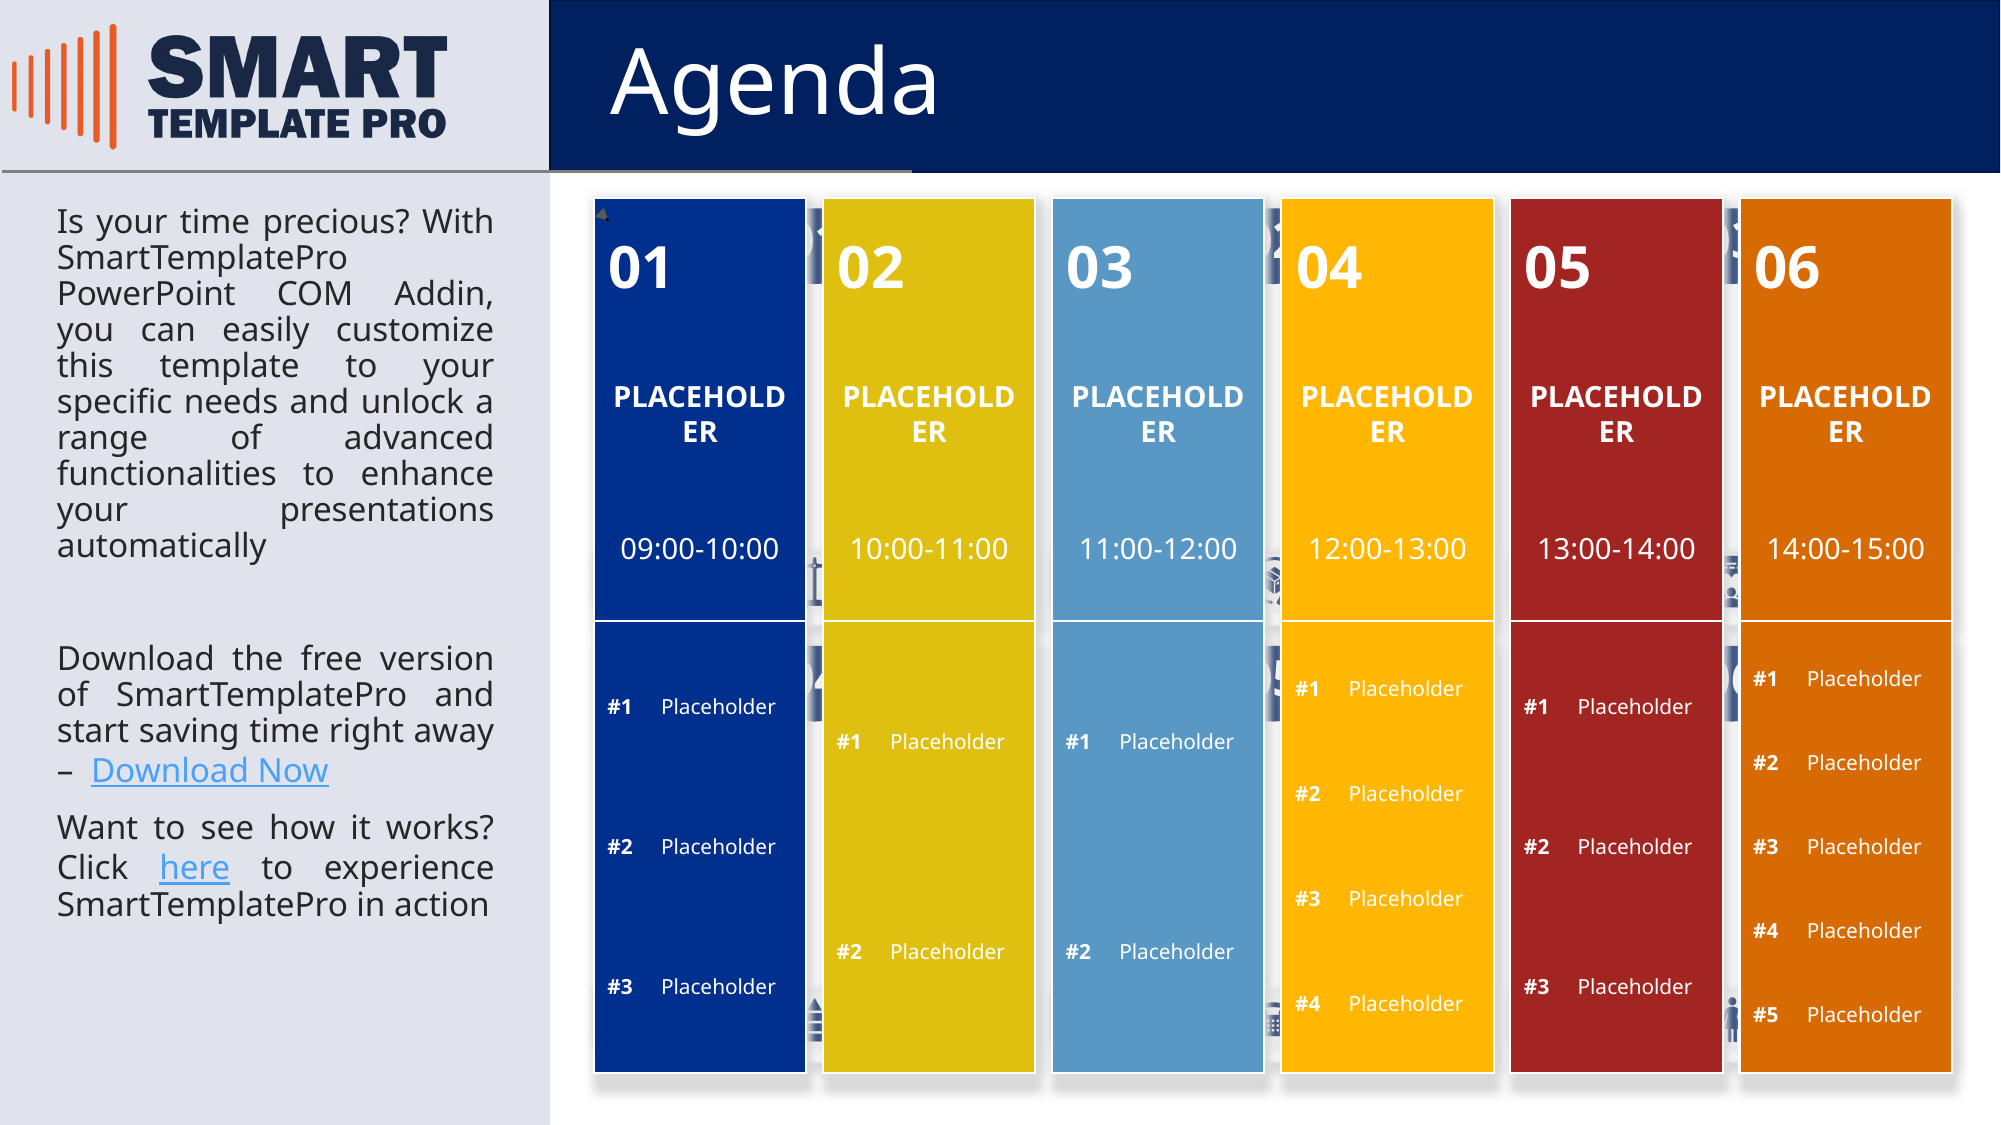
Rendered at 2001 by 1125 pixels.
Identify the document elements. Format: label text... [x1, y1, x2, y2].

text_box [574, 187, 1971, 1084]
text_box Is your time precious? With SmartTemplatePro PowerPoint COM Addin, you can easily customize this template to your specific needs and unlock a range of advanced functionalities to enhance your presentations automatically Download the free version of SmartTemplatePro and start saving time right away – Download Now Want to see how it works? Click here to experience SmartTemplatePro in action [41, 197, 510, 1065]
text_box Agenda [595, 4, 1999, 165]
picture [0, 13, 459, 158]
